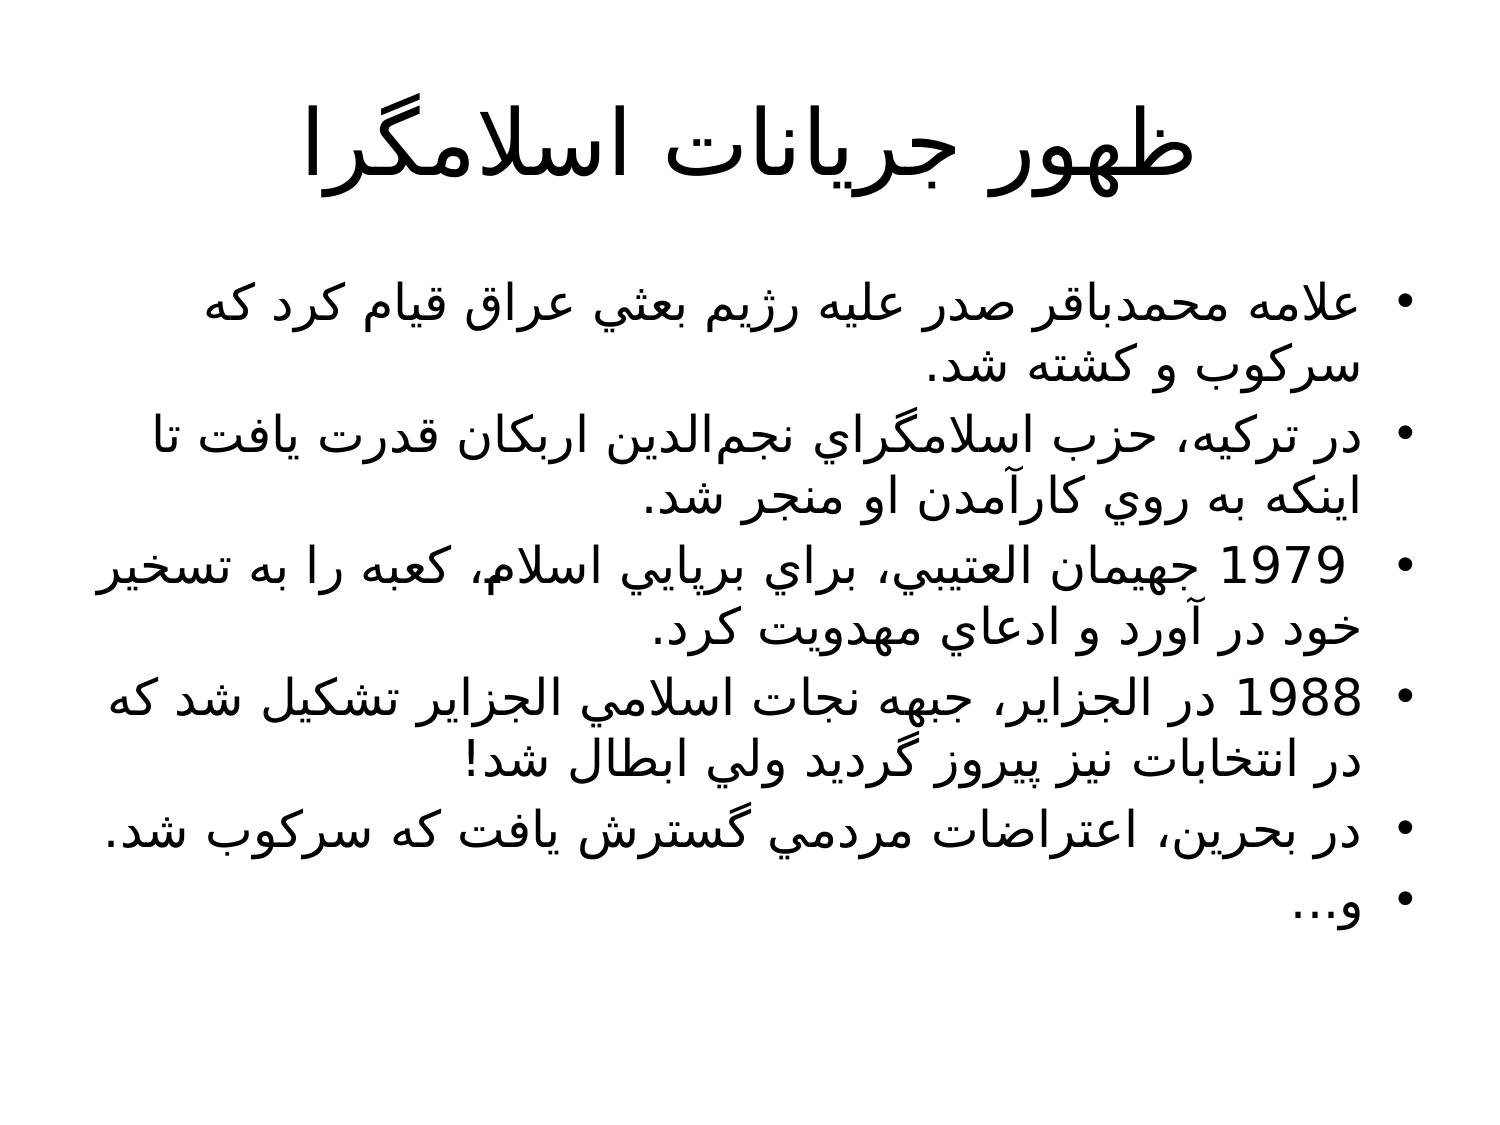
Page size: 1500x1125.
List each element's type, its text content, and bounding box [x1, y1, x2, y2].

title ظهور جريانات اسلامگرا [75, 45, 1425, 233]
list علامه محمدباقر صدر عليه رژيم بعثي عراق قيام كرد كه سركوب و كشته شد. در تركيه، حزب اسلامگراي نجم‌الدين اربكان قدرت يافت تا اينكه به روي كارآمدن او منجر شد. 1979 جهيمان العتيبي، براي برپايي اسلام، كعبه را به تسخير خود در آورد و ادعاي مهدويت كرد. 1988 در الجزاير، جبهه نجات اسلامي الجزاير تشكيل شد كه در انتخابات نيز پيروز گرديد ولي ابطال شد! در بحرين، اعتراضات مردمي گسترش يافت كه سركوب شد. و... [75, 262, 1425, 1005]
